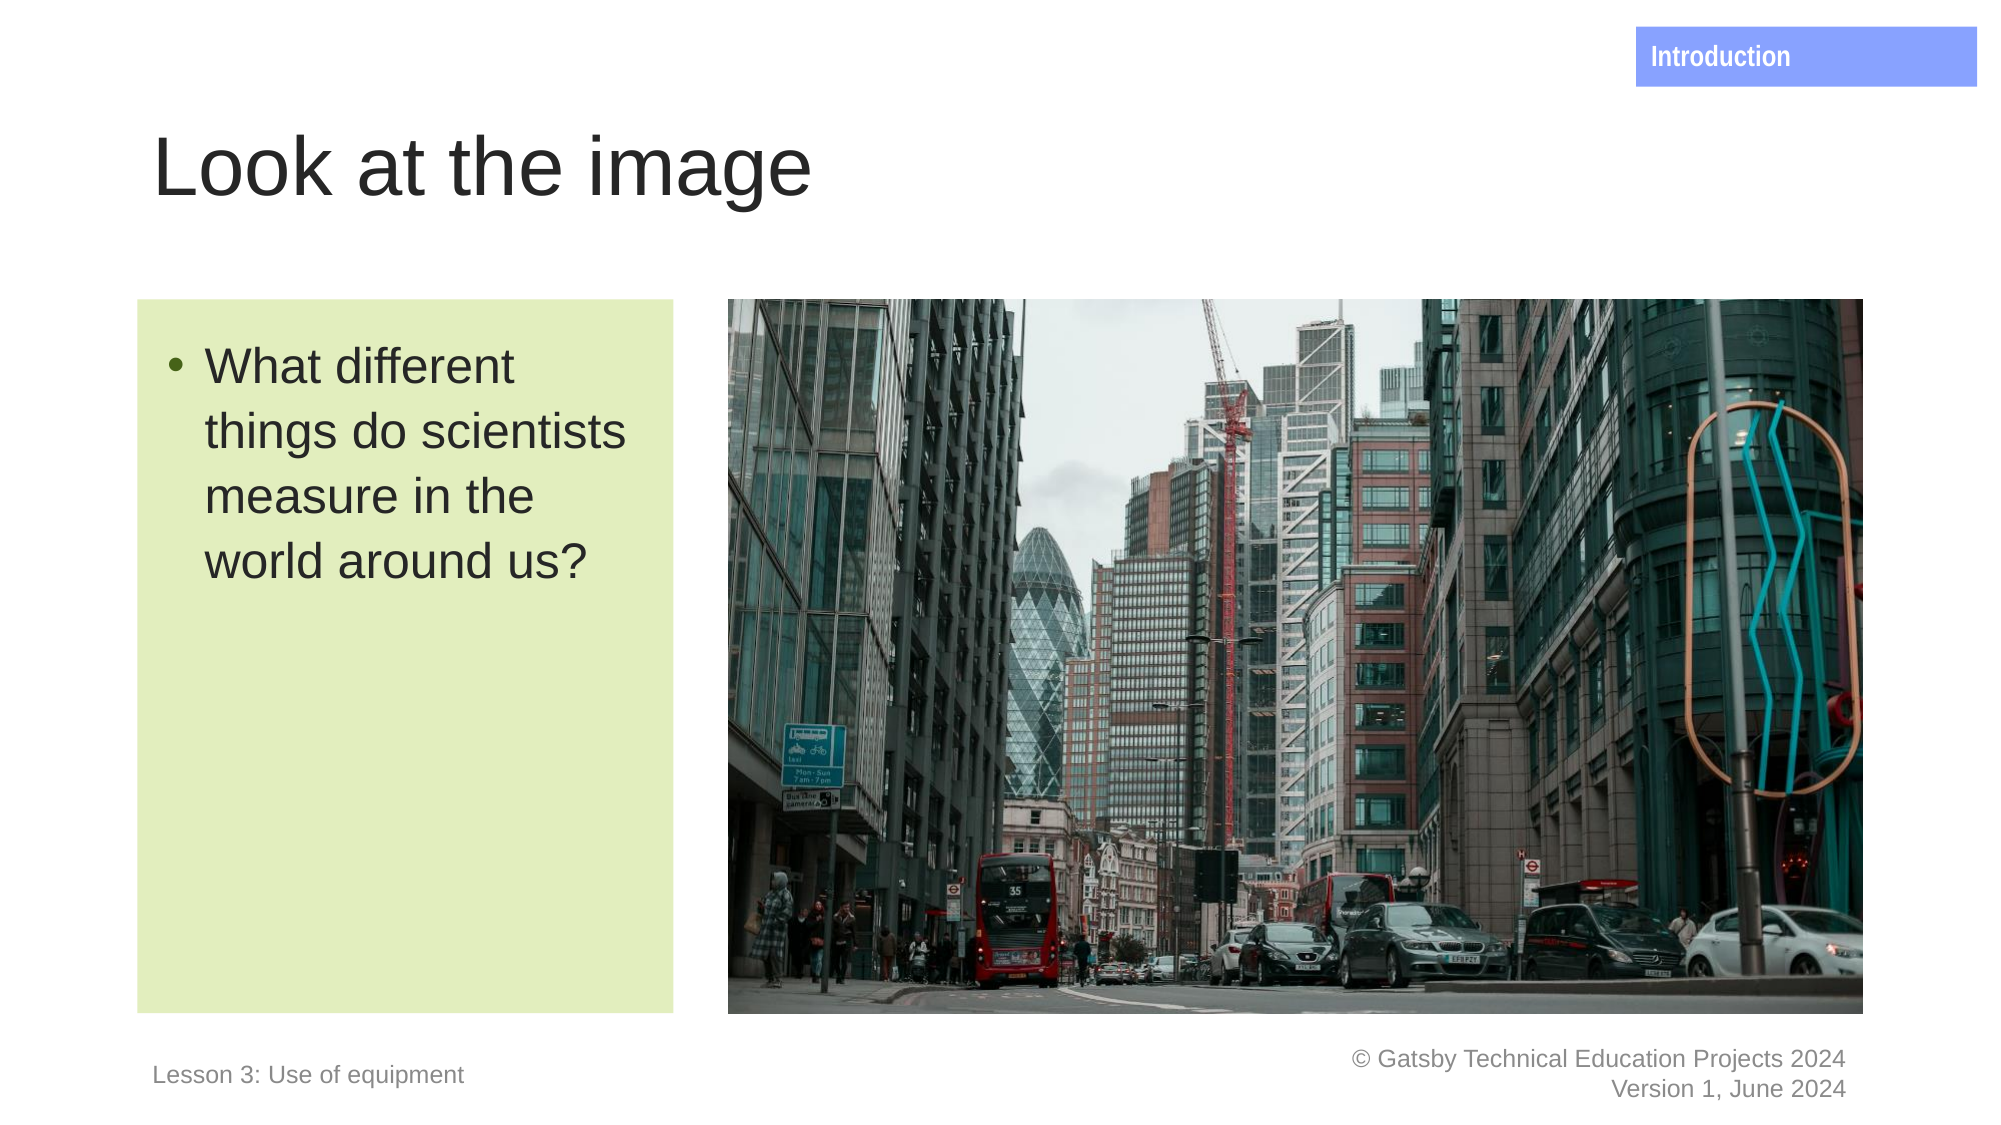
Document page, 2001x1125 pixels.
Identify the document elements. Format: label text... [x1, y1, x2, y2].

list Lesson 3: Use of equipment [137, 1042, 829, 1103]
picture [728, 299, 1863, 1014]
list Introduction [1636, 26, 1978, 87]
list What different things do scientists measure in the world around us? [137, 299, 674, 1014]
title Look at the image [137, 59, 1863, 278]
